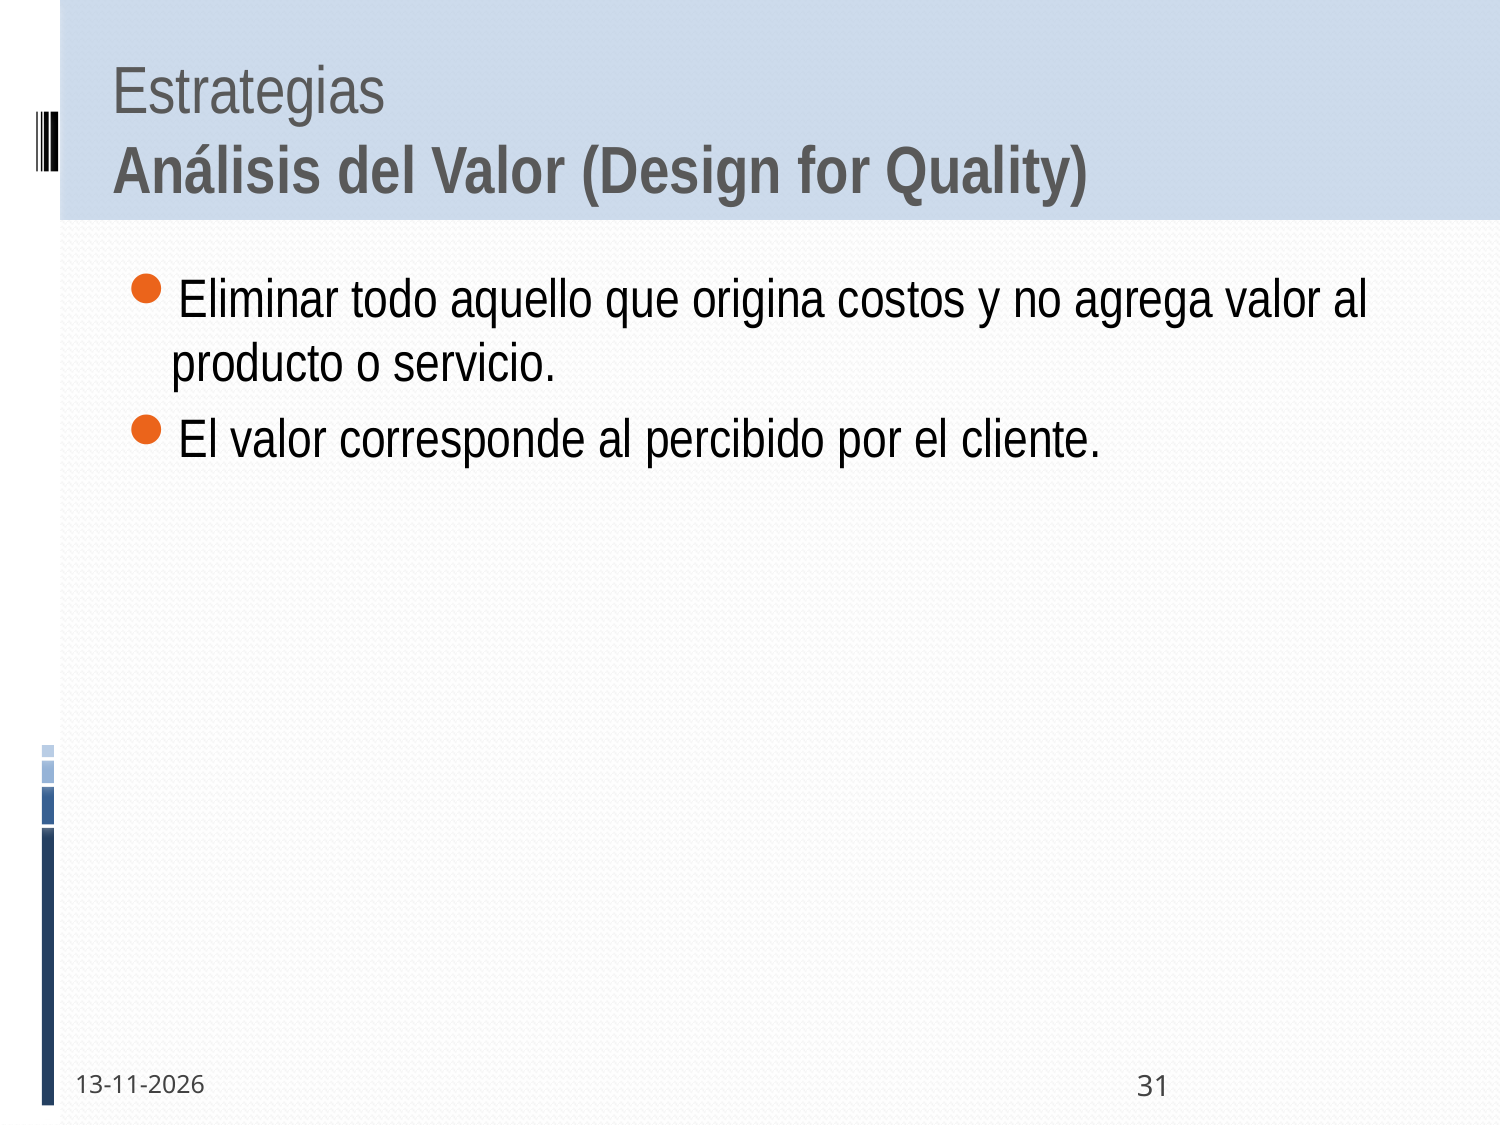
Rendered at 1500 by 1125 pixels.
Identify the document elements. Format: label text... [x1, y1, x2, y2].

slide_number 31 [1045, 1046, 1171, 1107]
title Estrategias Análisis del Valor (Design for Quality) [111, 18, 1436, 207]
list Eliminar todo aquello que origina costos y no agrega valor al producto o servicio. El valor corresponde al percibido por el cliente. [111, 255, 1436, 1038]
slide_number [75, 1042, 243, 1103]
